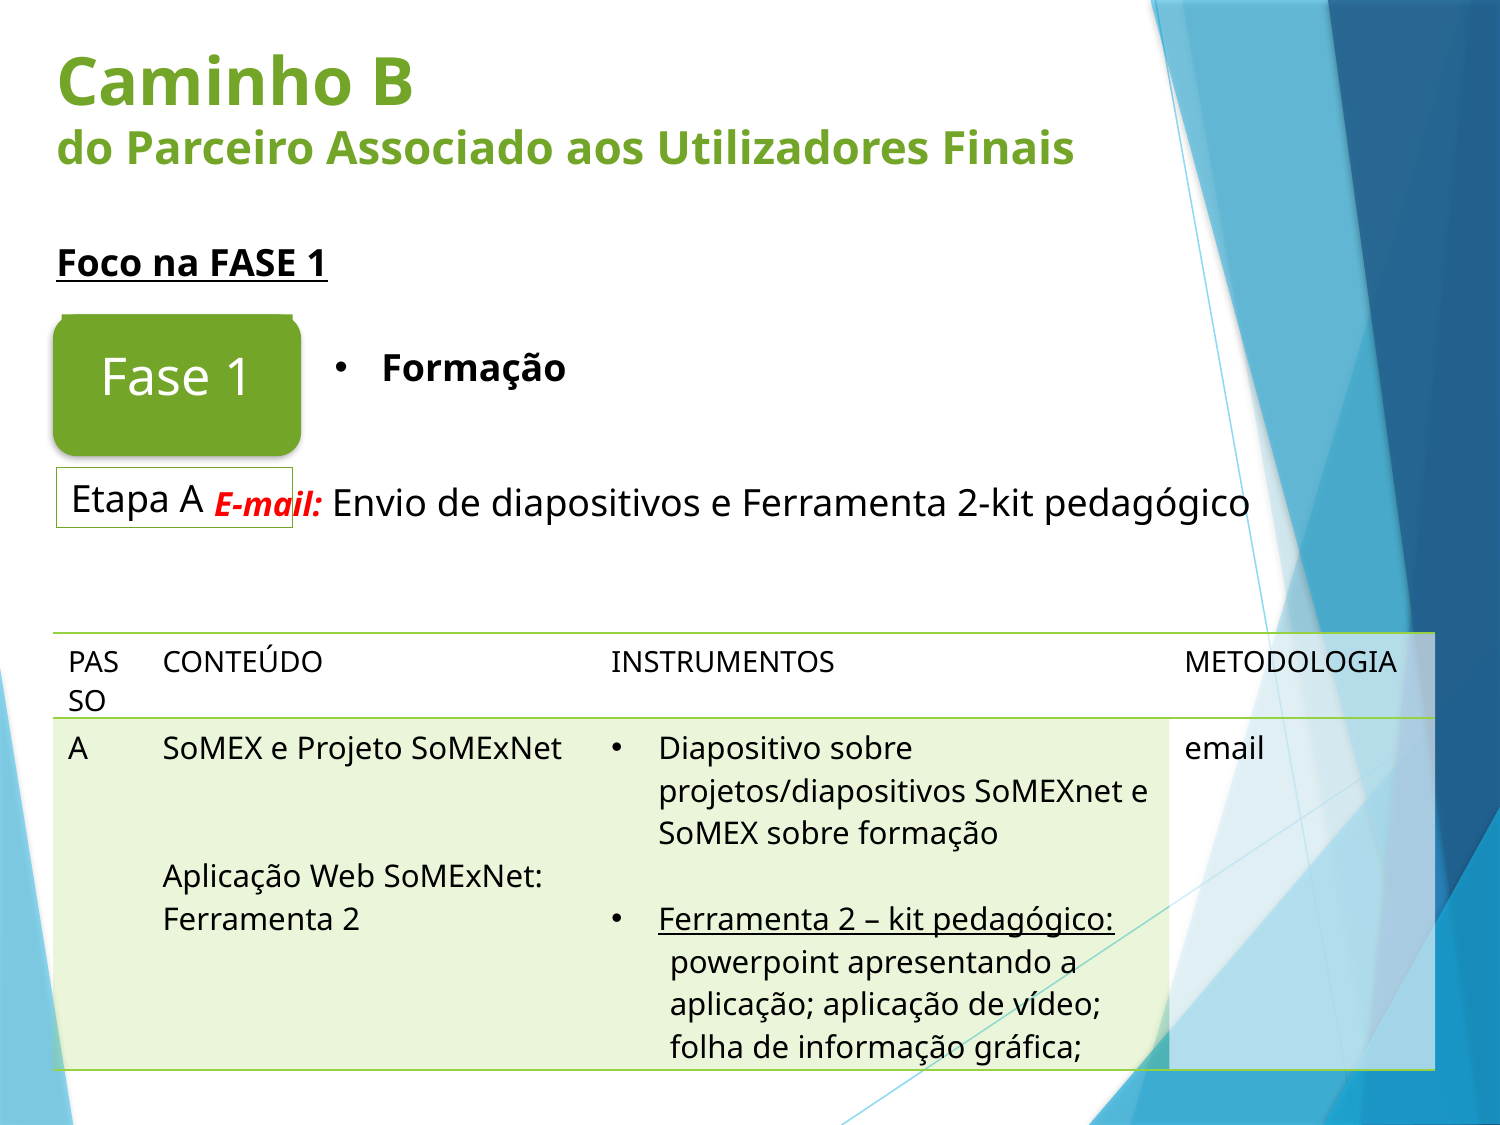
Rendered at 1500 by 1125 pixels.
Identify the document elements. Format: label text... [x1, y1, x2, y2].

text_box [324, 302, 1500, 432]
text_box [52, 313, 302, 457]
text_box E-mail: Envio de diapositivos e Ferramenta 2-kit pedagógico [199, 471, 1267, 532]
table_header CONTEÚDO [148, 634, 596, 717]
table_header METODOLOGIA [1169, 634, 1435, 717]
title Caminho B do Parceiro Associado aos Utilizadores Finais [41, 30, 1415, 114]
table_header INSTRUMENTOS [596, 634, 1169, 717]
text_box Foco na FASE 1 [41, 231, 1187, 300]
table_header PASSO [53, 634, 148, 717]
text_box Etapa A [56, 467, 293, 528]
table_cell Diapositivo sobre projetos/diapositivos SoMEXnet e SoMEX sobre formação Ferramenta 2 – kit pedagógico: powerpoint apresentando a aplicação; aplicação de vídeo; folha de informação gráfica; [596, 719, 1169, 1069]
table_cell email [1169, 719, 1435, 1069]
table_cell A [53, 719, 148, 1069]
table_cell SoMEX e Projeto SoMExNet Aplicação Web SoMExNet: Ferramenta 2 [148, 719, 596, 1069]
